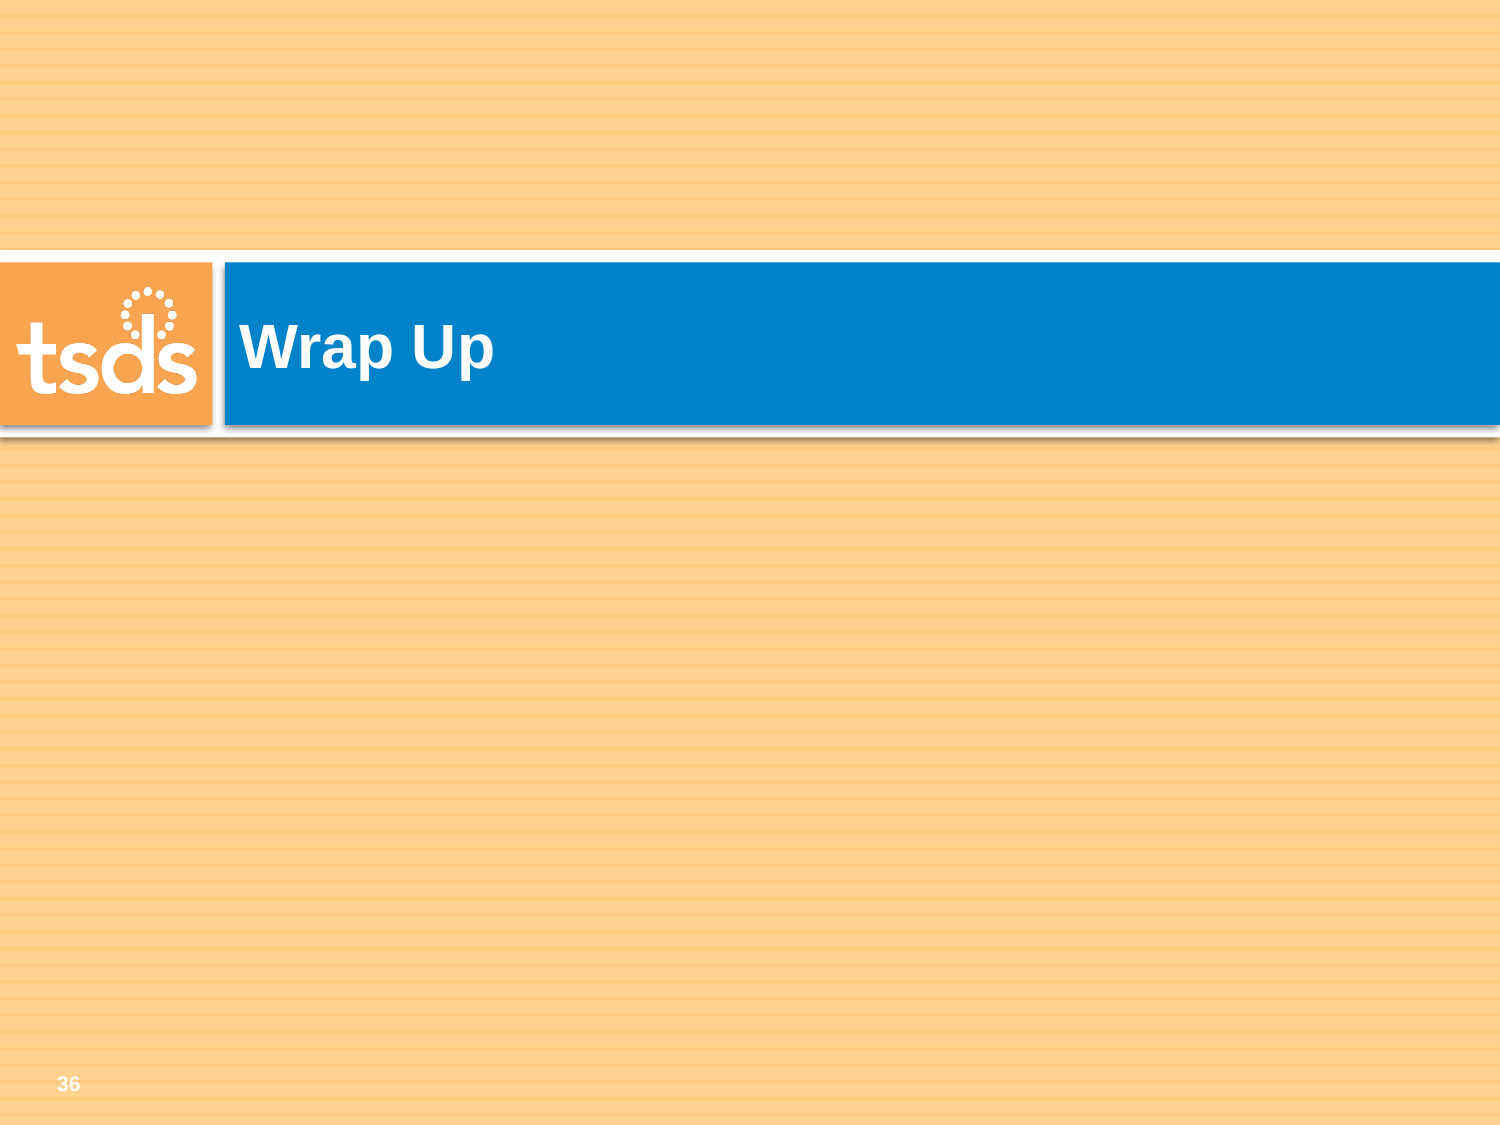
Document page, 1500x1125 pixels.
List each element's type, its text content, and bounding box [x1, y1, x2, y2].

slide_number 36 [24, 1062, 113, 1103]
title Wrap Up [225, 262, 1475, 425]
picture [16, 287, 197, 400]
